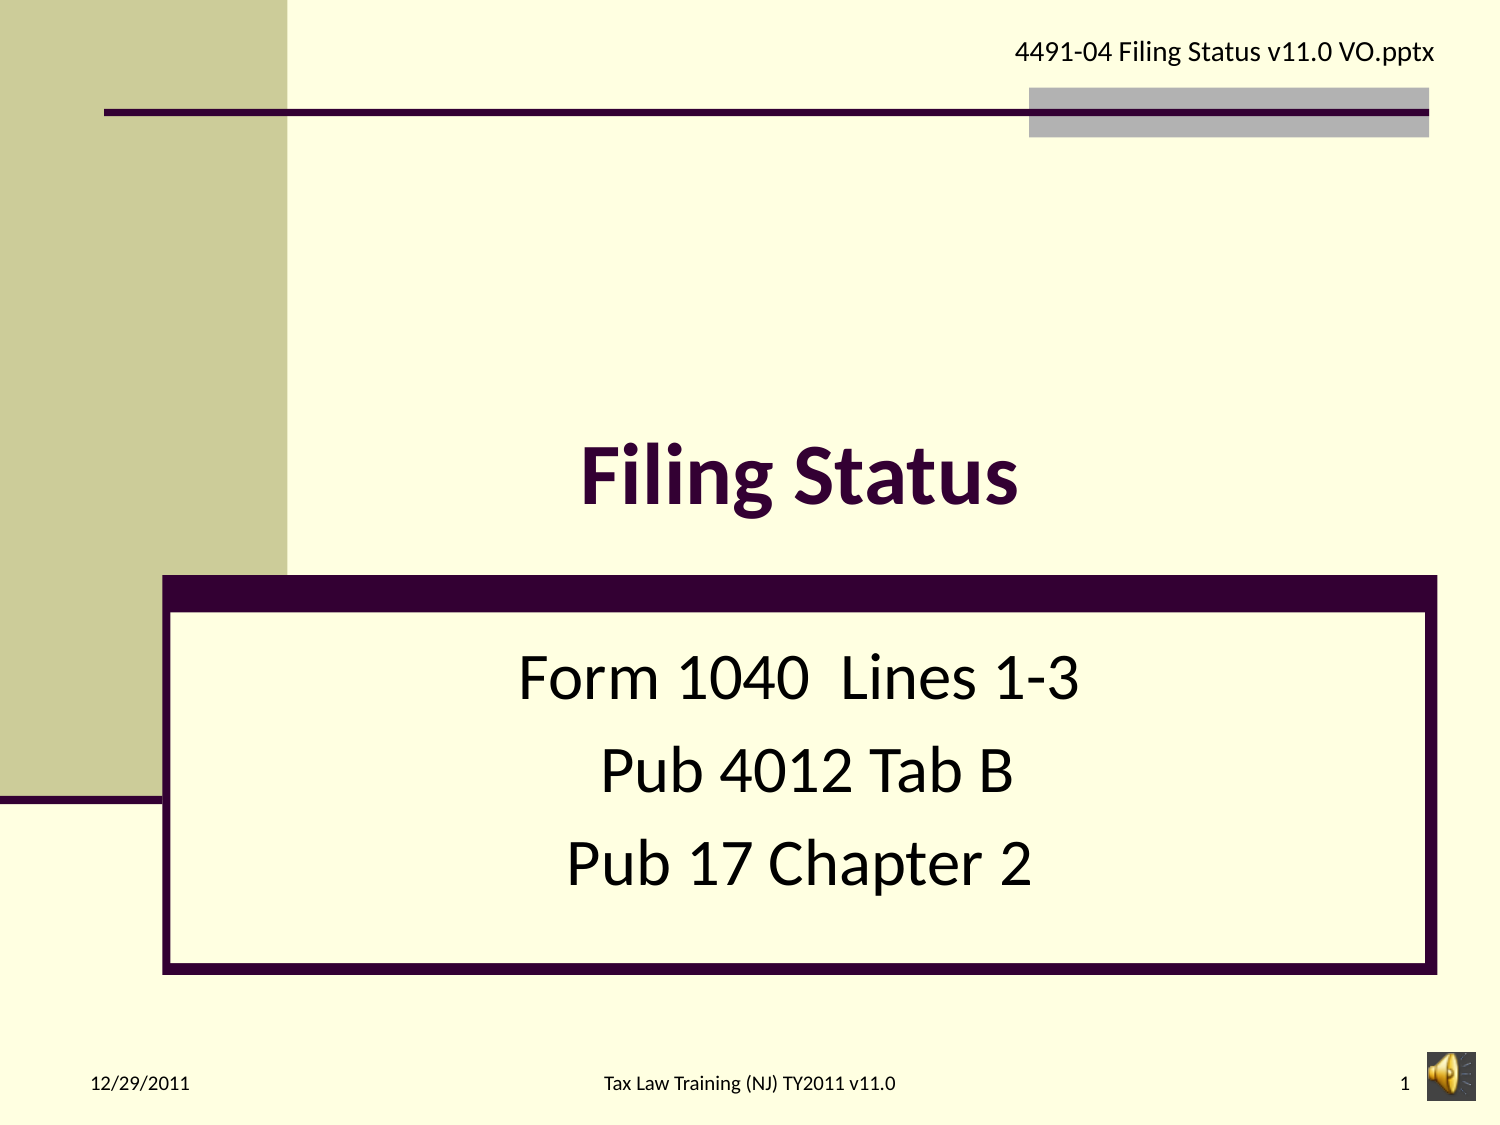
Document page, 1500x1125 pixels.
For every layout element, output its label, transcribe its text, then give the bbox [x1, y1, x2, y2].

footer Tax Law Training (NJ) TY2011 v11.0 [512, 1049, 988, 1103]
title Filing Status [162, 349, 1438, 591]
text_box 4491-04 Filing Status v11.0 VO.pptx [487, 24, 1450, 75]
subtitle Form 1040 Lines 1-3 Pub 4012 Tab B Pub 17 Chapter 2 [187, 624, 1413, 950]
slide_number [74, 1049, 426, 1103]
picture [1426, 1051, 1477, 1102]
slide_number 1 [1074, 1049, 1426, 1103]
